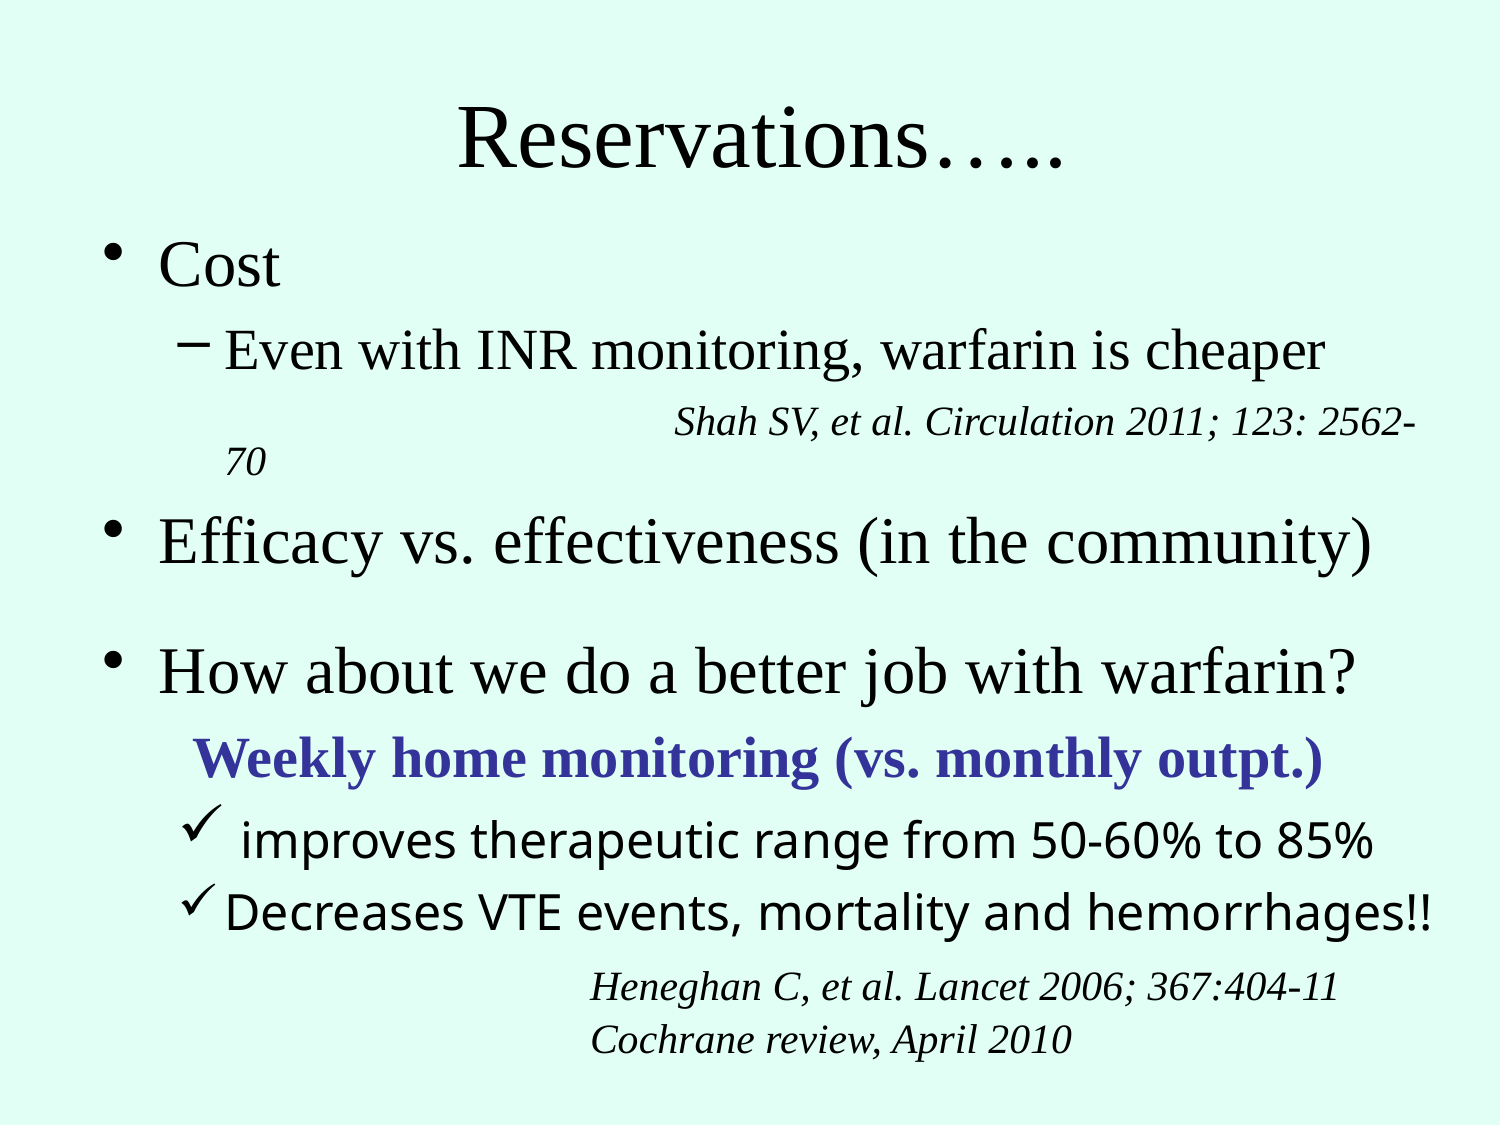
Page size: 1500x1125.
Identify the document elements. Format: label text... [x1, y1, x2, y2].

list Cost Even with INR monitoring, warfarin is cheaper Shah SV, et al. Circulation 2011; 123: 2562-70 Efficacy vs. effectiveness (in the community) How about we do a better job with warfarin? Weekly home monitoring (vs. monthly outpt.) improves therapeutic range from 50-60% to 85% Decreases VTE events, mortality and hemorrhages!! Heneghan C, et al. Lancet 2006; 367:404-11 Cochrane review, April 2010 [87, 212, 1463, 1088]
title Reservations….. [125, 37, 1400, 212]
